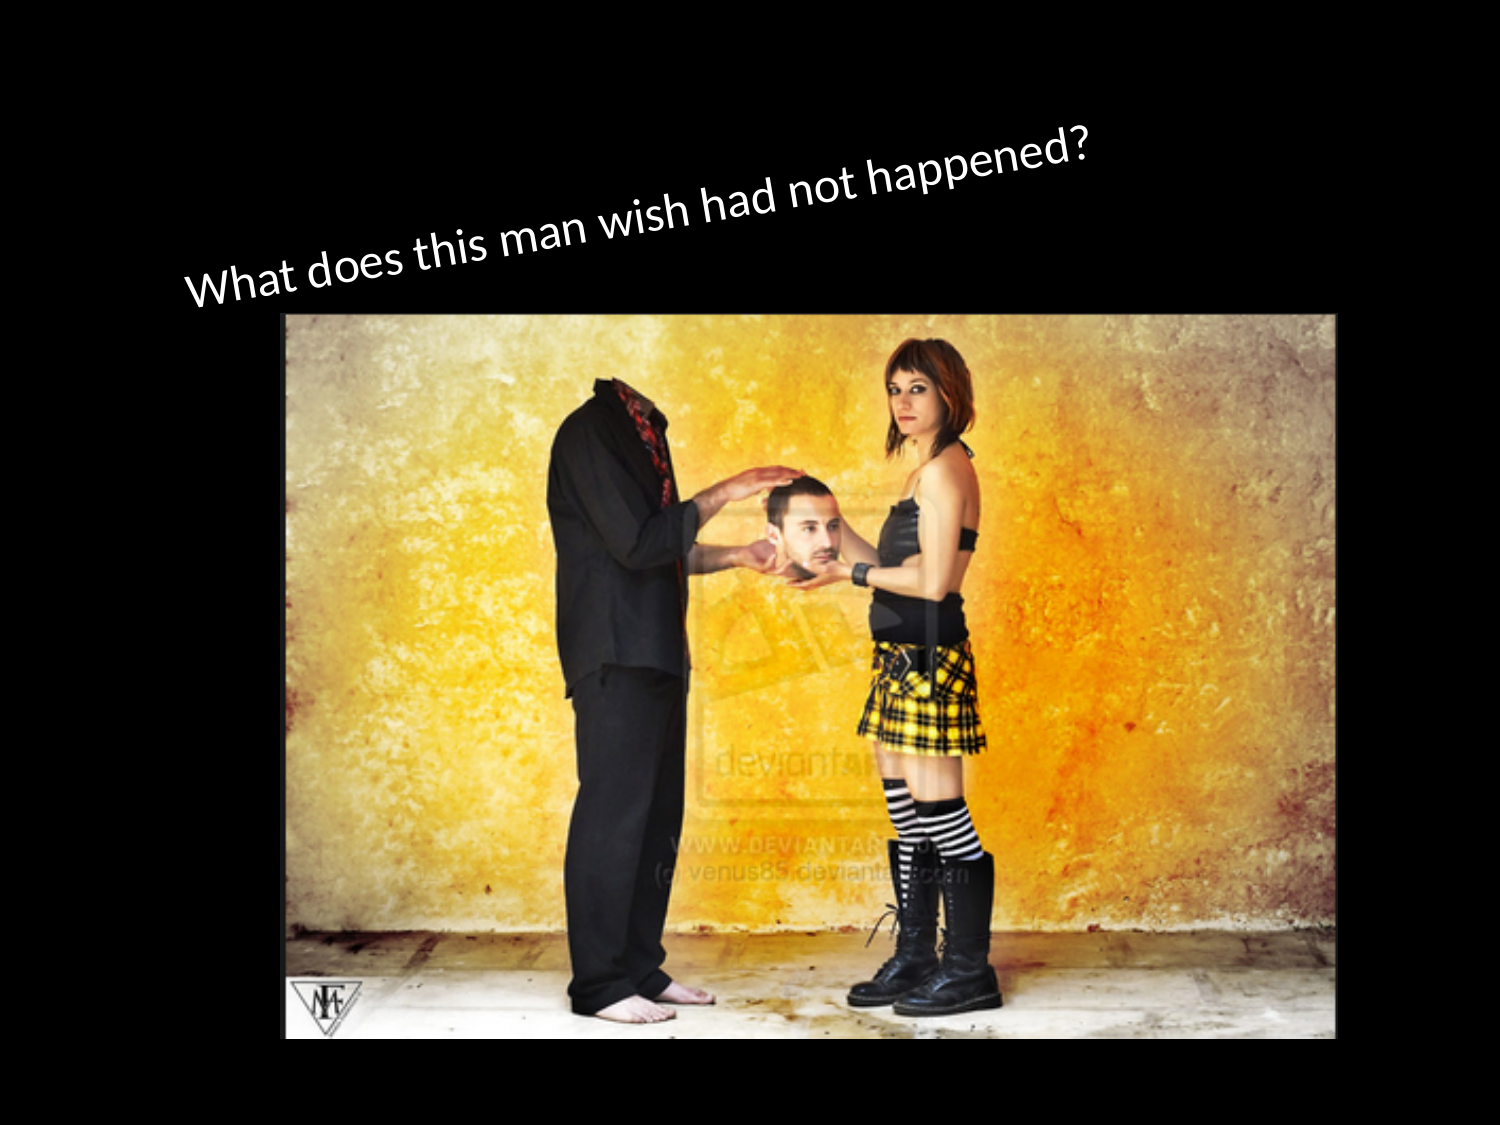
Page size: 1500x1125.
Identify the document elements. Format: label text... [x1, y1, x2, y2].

text_box What does this man wish had not happened? [165, 96, 1124, 329]
picture [280, 313, 1338, 1039]
